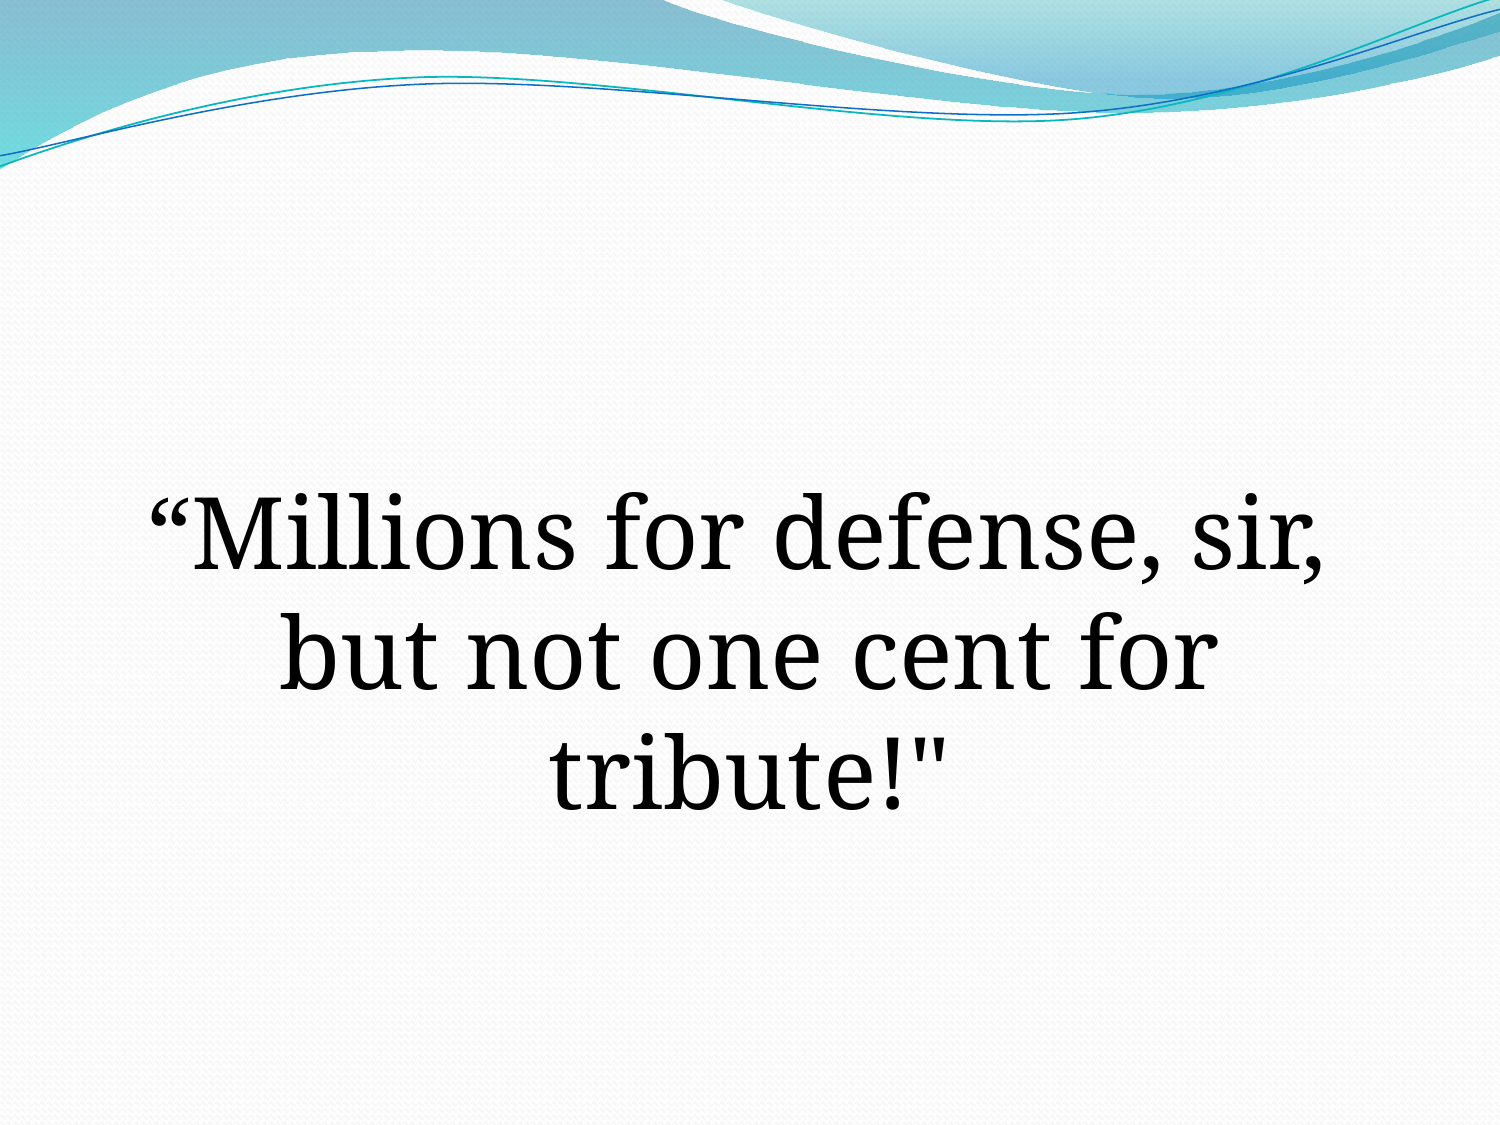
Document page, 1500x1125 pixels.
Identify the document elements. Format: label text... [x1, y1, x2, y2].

text_box “Millions for defense, sir, but not one cent for tribute!" [87, 462, 1413, 838]
